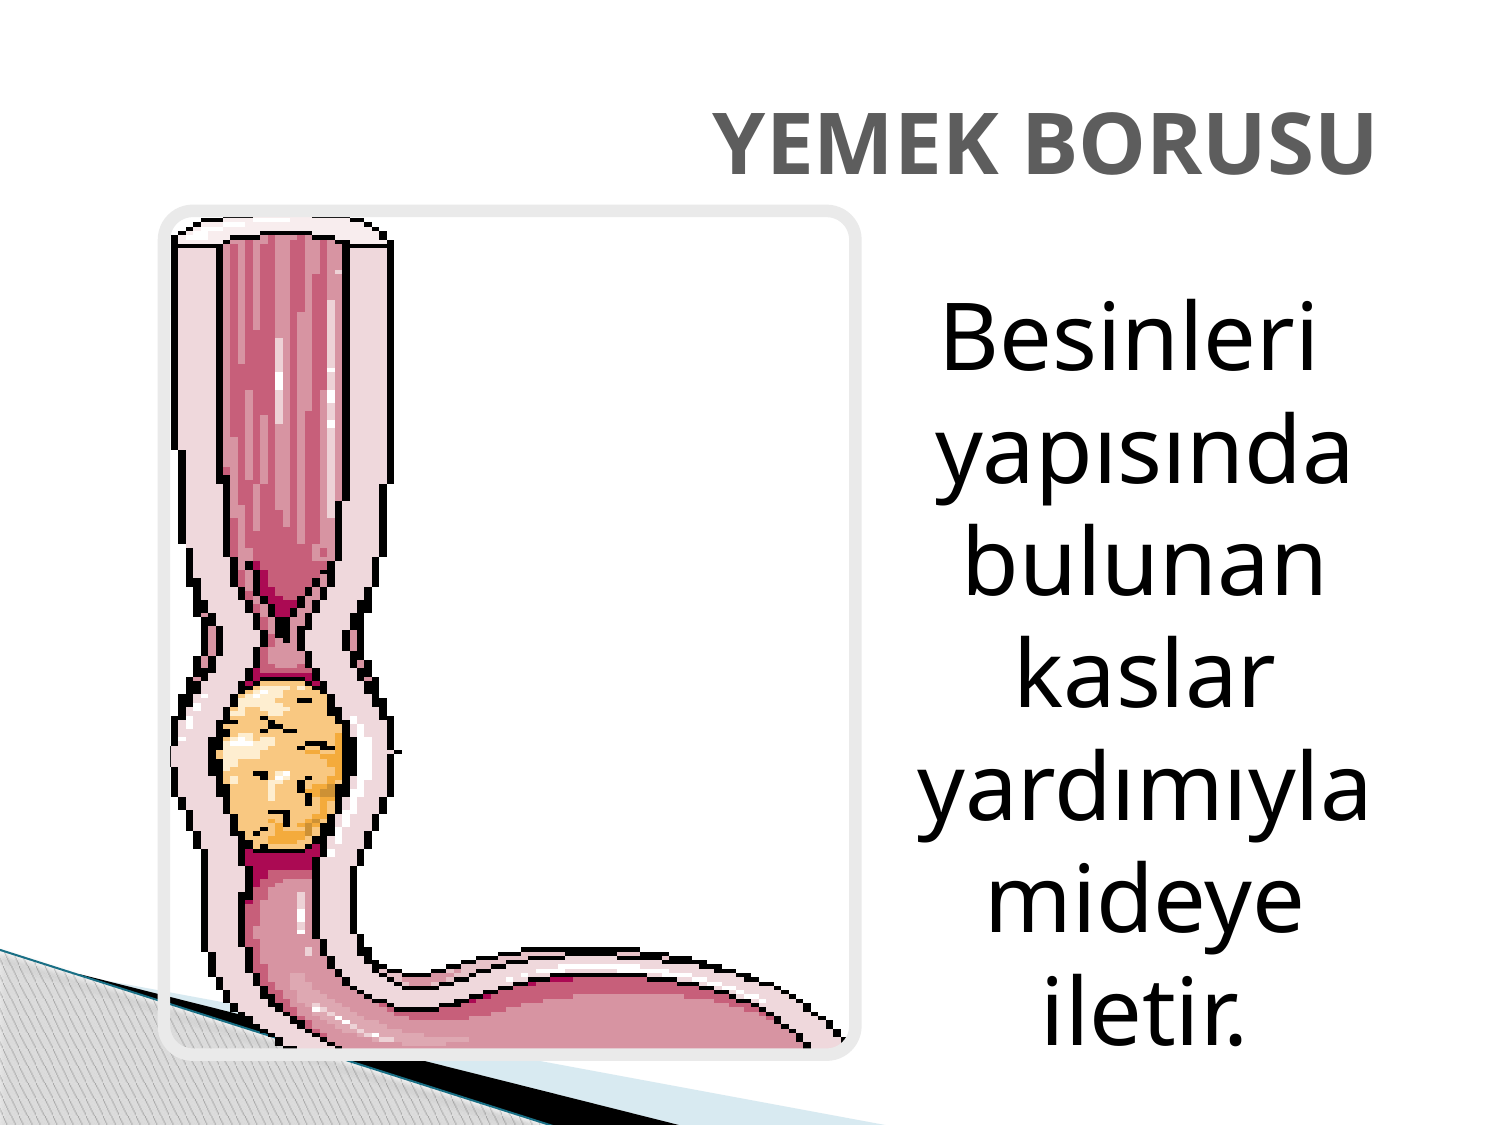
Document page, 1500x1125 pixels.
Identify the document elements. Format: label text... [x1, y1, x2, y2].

picture [163, 210, 856, 1055]
list Besinleri yapısında bulunan kaslar yardımıyla mideye iletir. [808, 269, 1437, 1082]
title YEMEK BORUSU [691, 46, 1402, 235]
